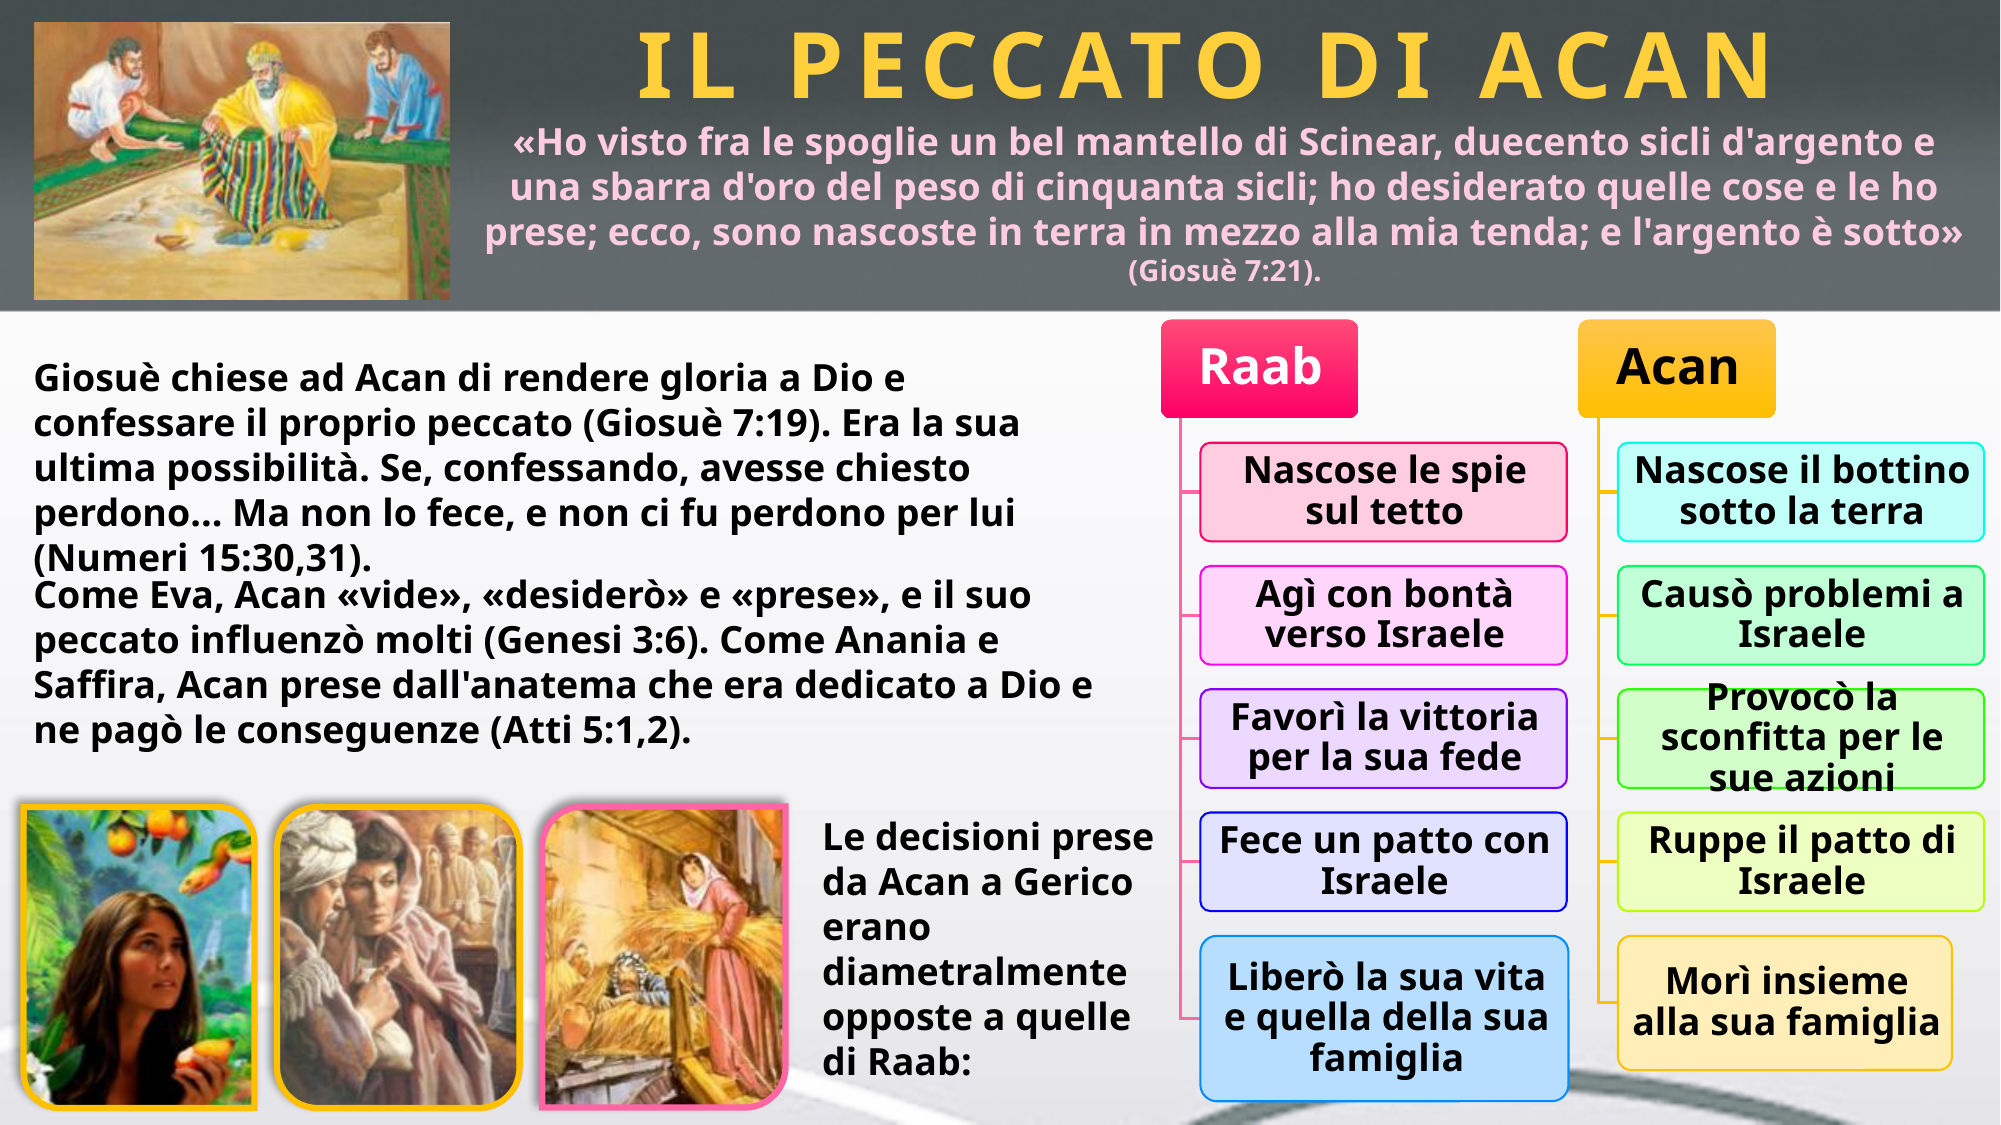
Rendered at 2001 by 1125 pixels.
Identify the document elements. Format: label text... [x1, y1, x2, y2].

text_box «Ho visto fra le spoglie un bel mantello di Scinear, duecento sicli d'argento e una sbarra d'oro del peso di cinquanta sicli; ho desiderato quelle cose e le ho prese; ecco, sono nascoste in terra in mezzo alla mia tenda; e l'argento è sotto» (Giosuè 7:21). [458, 110, 1992, 295]
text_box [1160, 312, 1985, 1109]
text_box Giosuè chiese ad Acan di rendere gloria a Dio e confessare il proprio peccato (Giosuè 7:19). Era la sua ultima possibilità. Se, confessando, avesse chiesto perdono... Ma non lo fece, e non ci fu perdono per lui (Numeri 15:30,31). [18, 346, 1121, 563]
picture [0, 0, 2001, 1125]
text_box Le decisioni prese da Acan a Gerico erano diametralmente opposte a quelle di Raab: [807, 805, 1160, 1091]
text_box Come Eva, Acan «vide», «desiderò» e «prese», e il suo peccato influenzò molti (Genesi 3:6). Come Anania e Saffira, Acan prese dall'anatema che era dedicato a Dio e ne pagò le conseguenze (Atti 5:1,2). [18, 563, 1121, 759]
text_box IL PECCATO DI ACAN [450, 0, 2000, 125]
